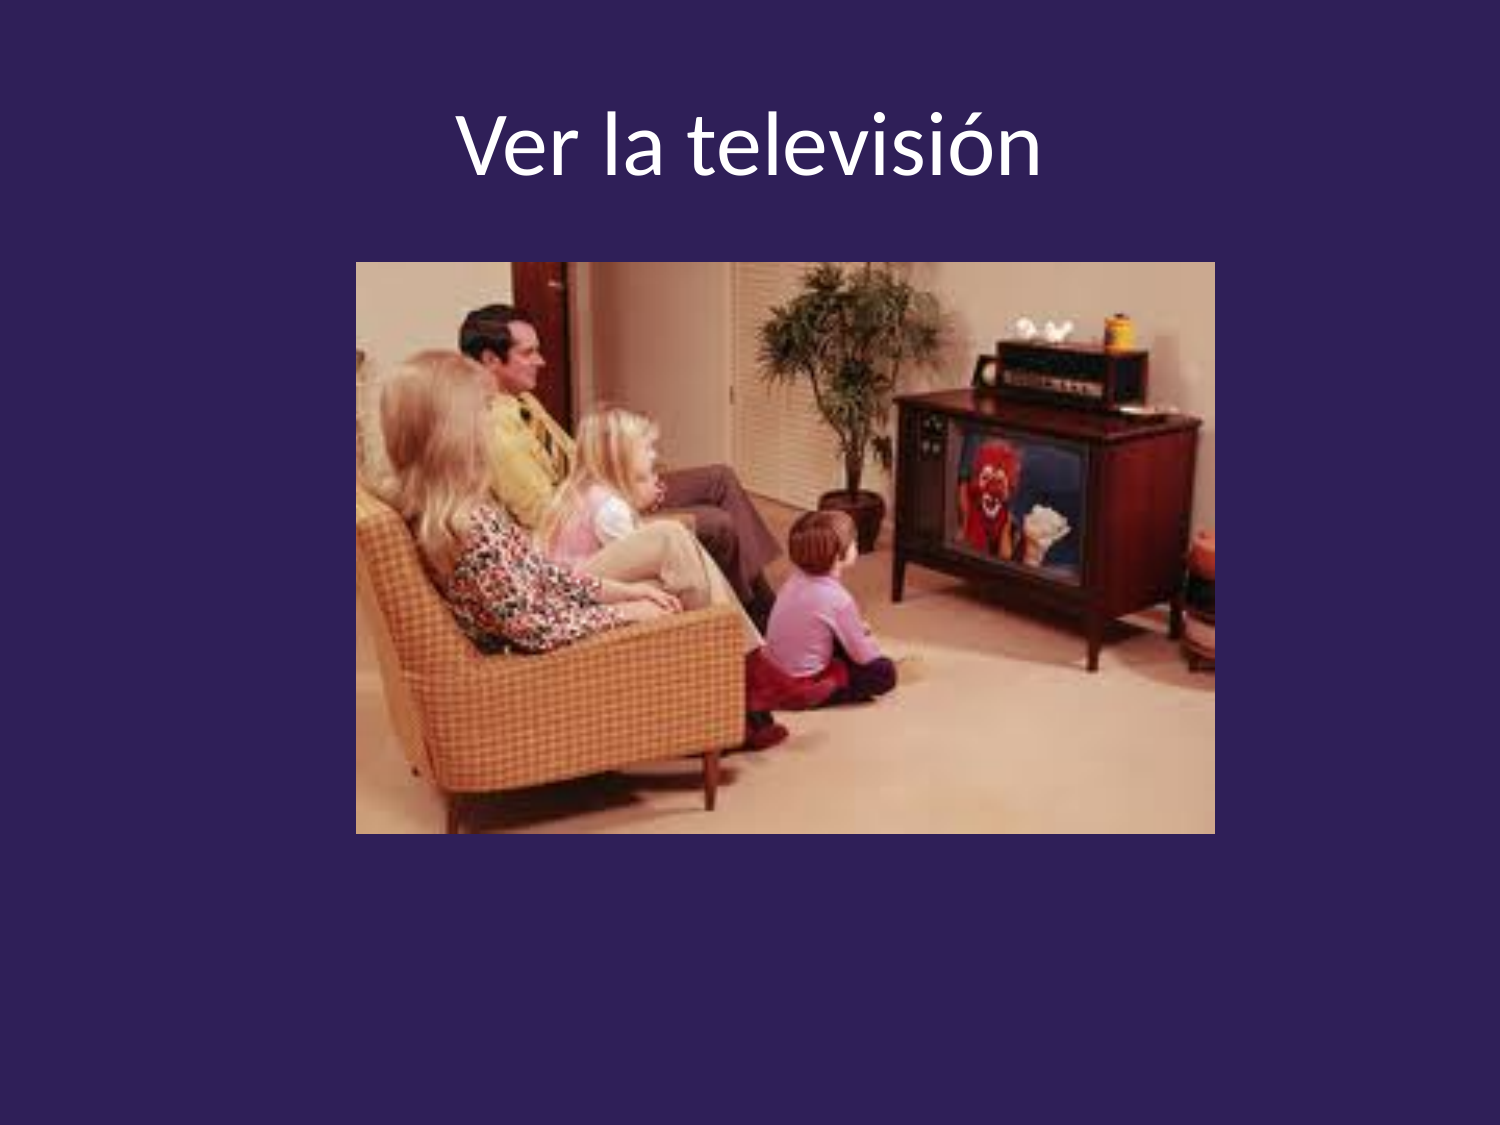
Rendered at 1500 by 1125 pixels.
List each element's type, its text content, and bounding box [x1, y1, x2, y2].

picture [356, 262, 1215, 834]
title Ver la televisión [75, 45, 1425, 233]
